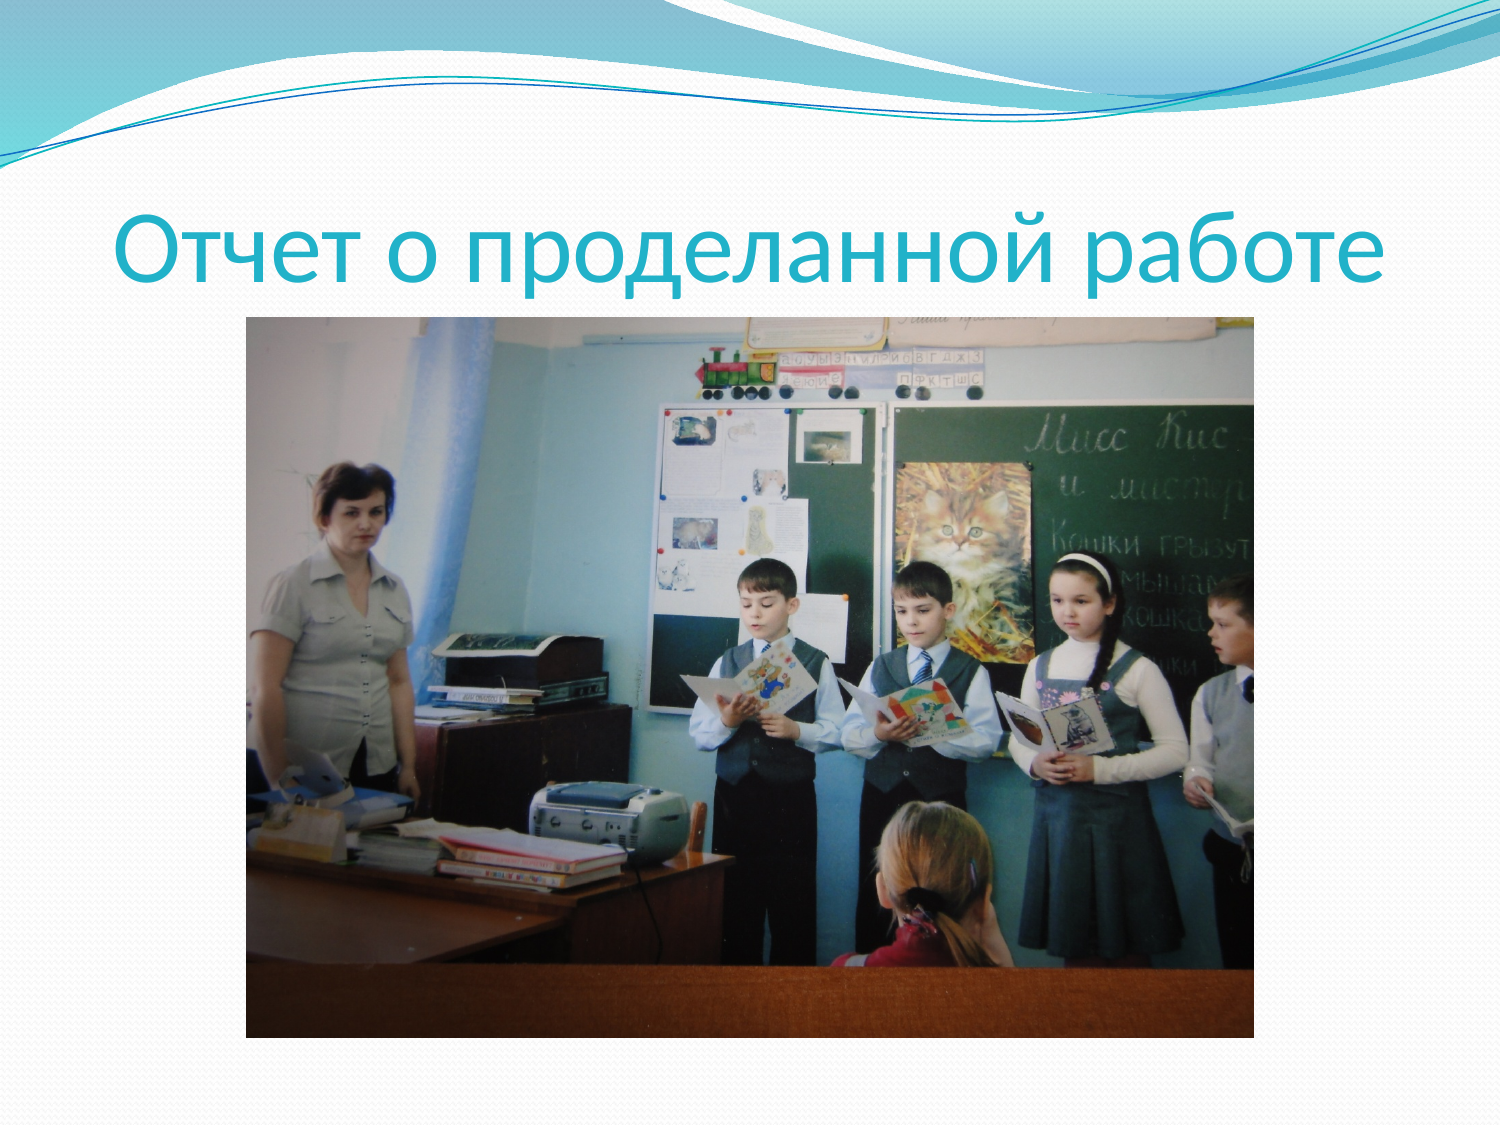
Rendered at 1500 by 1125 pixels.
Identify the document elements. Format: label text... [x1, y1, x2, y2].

title Отчет о проделанной работе [75, 115, 1425, 303]
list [245, 317, 1255, 1038]
